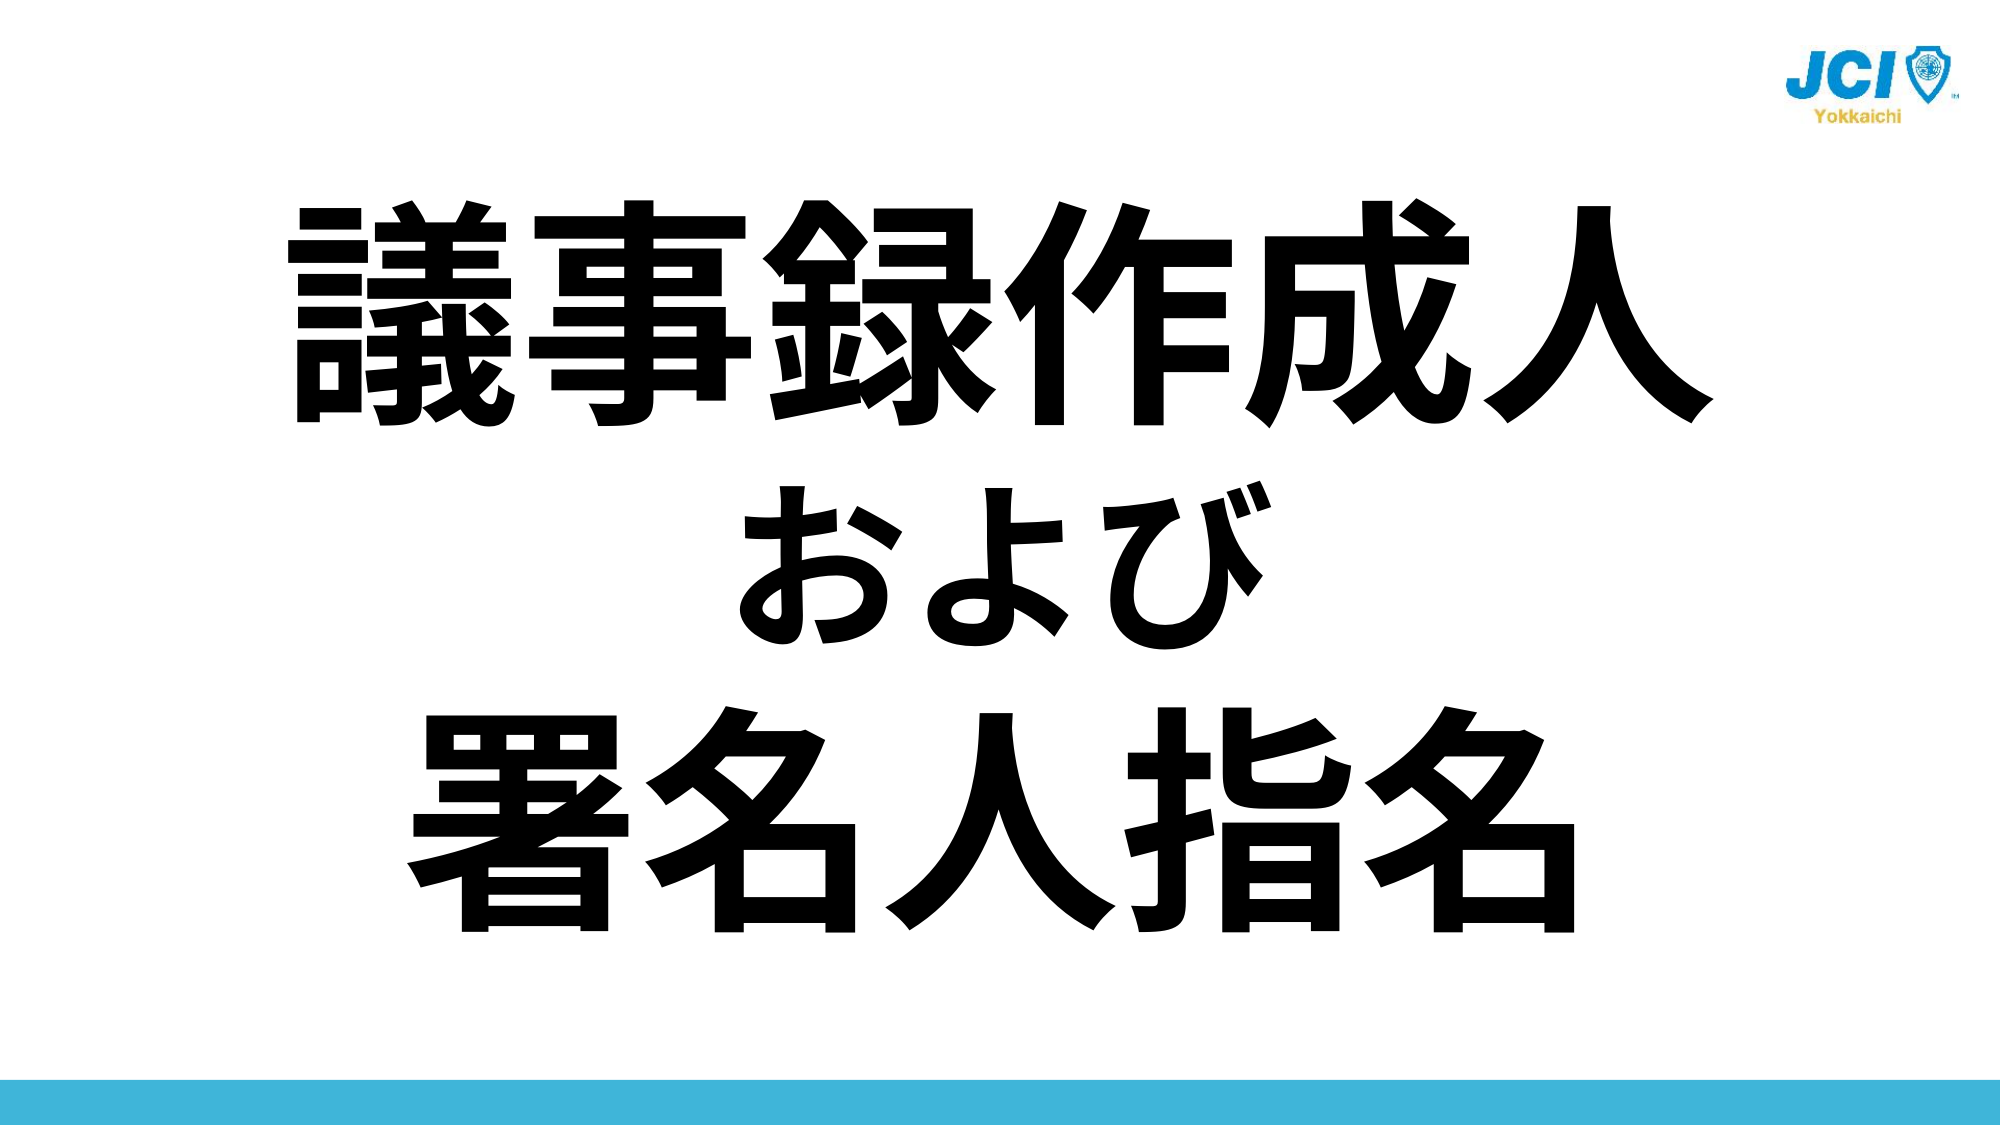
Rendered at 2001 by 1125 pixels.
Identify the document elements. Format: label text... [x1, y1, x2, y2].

text_box 議事録作成人 および 署名人指名 [0, 0, 2000, 1125]
